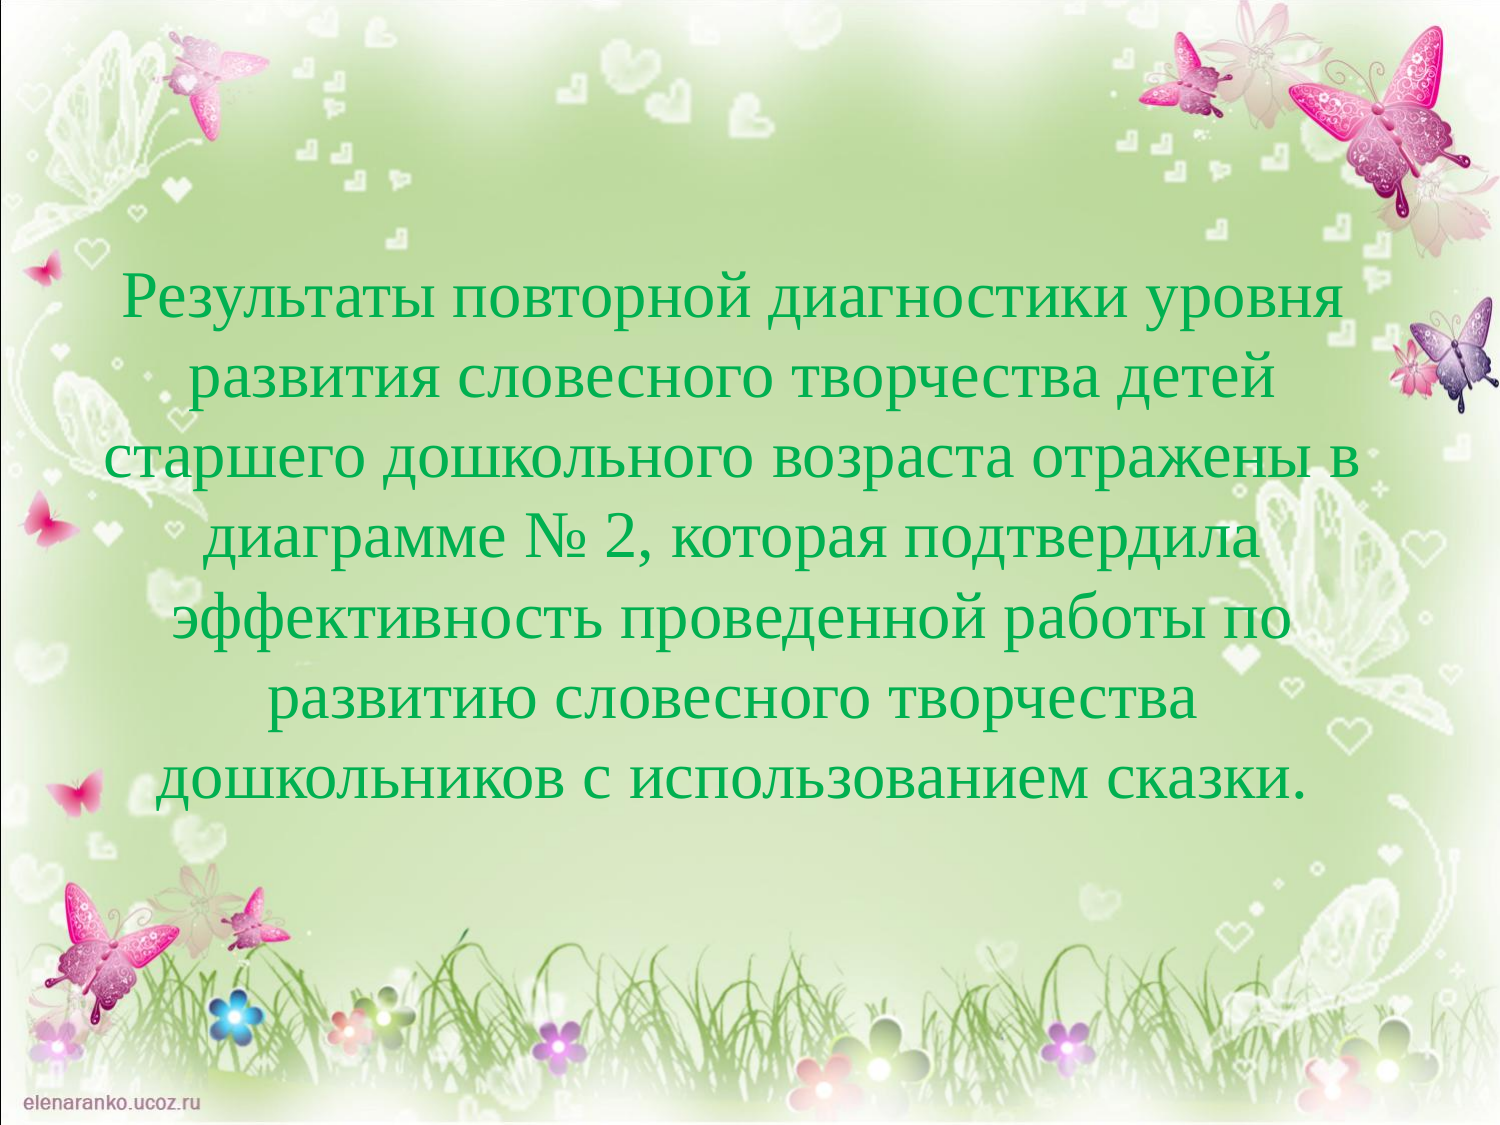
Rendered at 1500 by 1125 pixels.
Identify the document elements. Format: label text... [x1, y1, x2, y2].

list Результаты повторной диагностики уровня развития словесного творчества детей старшего дошкольного возраста отражены в диаграмме № 2, которая подтвердила эффективность проведенной работы по развитию словесного творчества дошкольников с использованием сказки. [53, 243, 1414, 1024]
title [75, 45, 1425, 233]
picture [0, 0, 1500, 1125]
